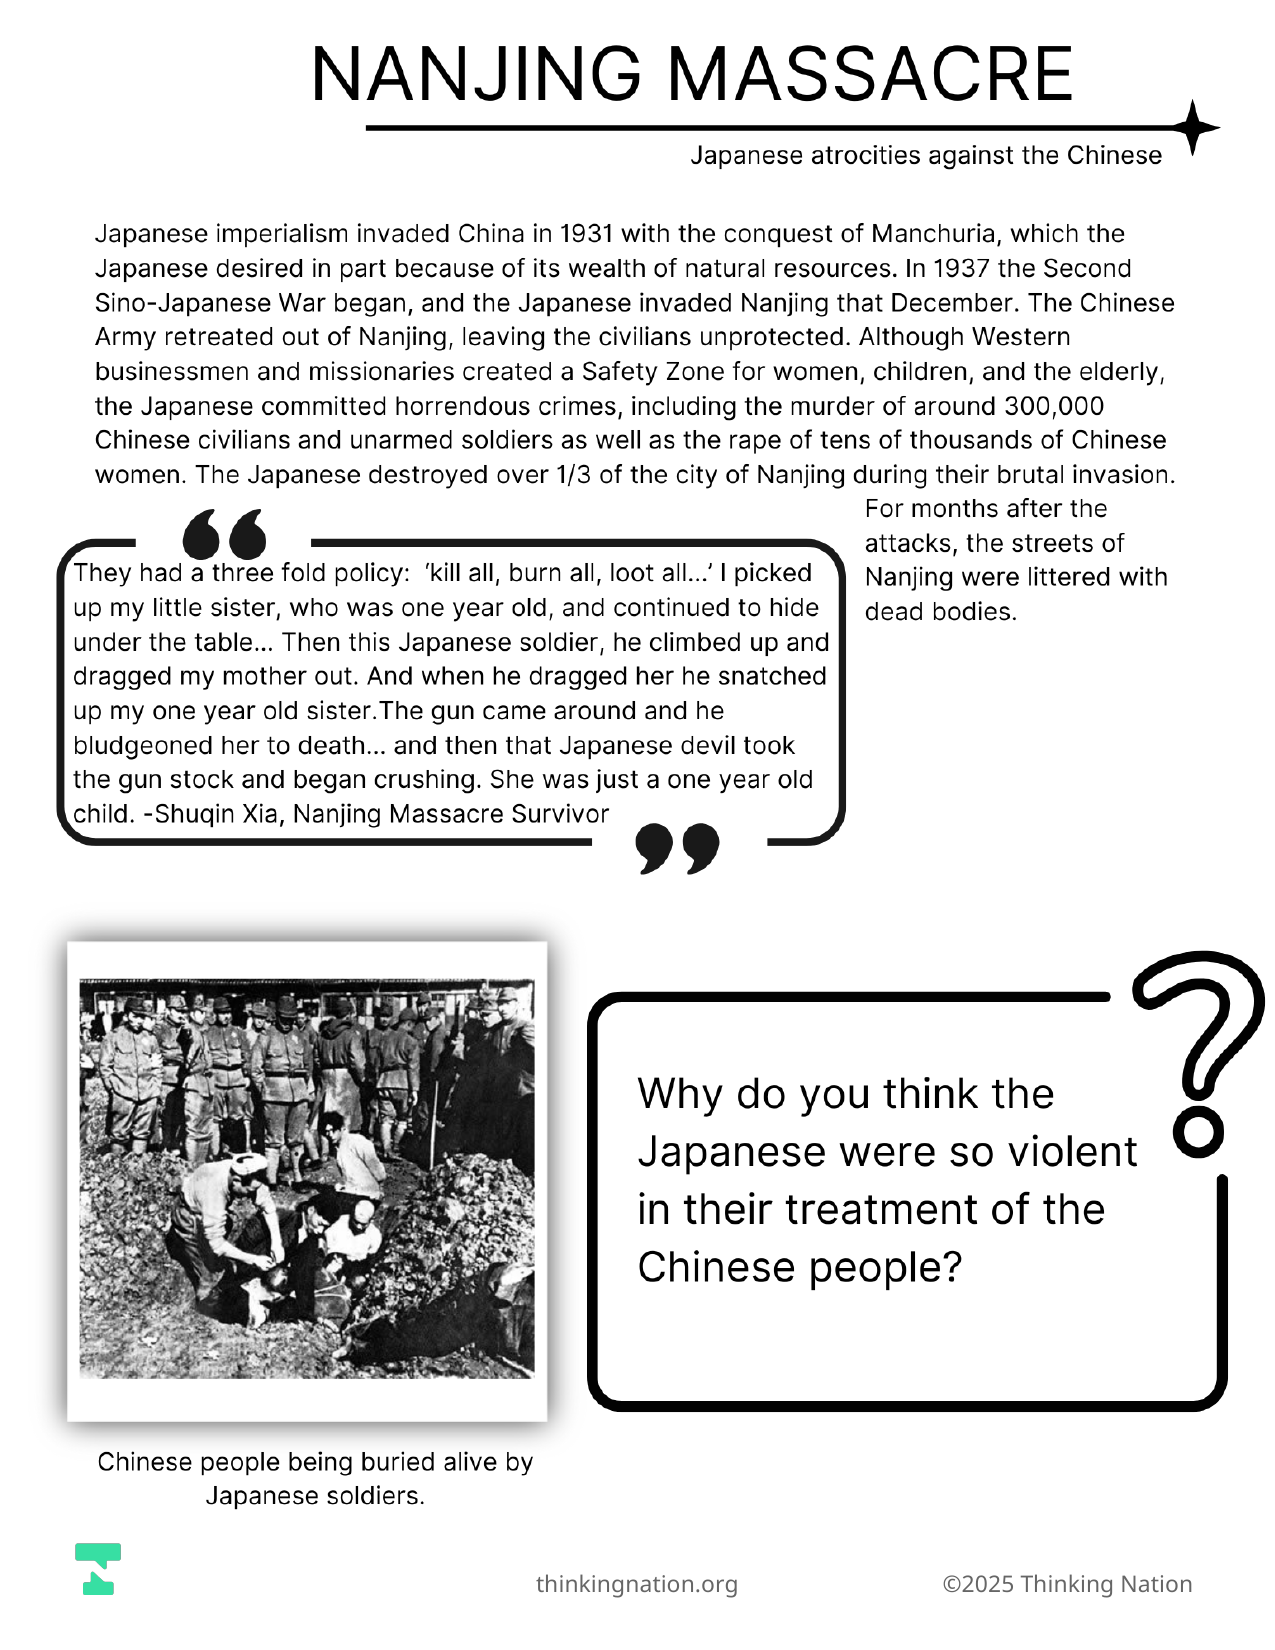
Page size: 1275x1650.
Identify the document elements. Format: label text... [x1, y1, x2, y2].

text_box ©2025 Thinking Nation [907, 1553, 1210, 1605]
picture [0, 0, 1275, 1650]
text_box thinkingnation.org [486, 1553, 789, 1605]
